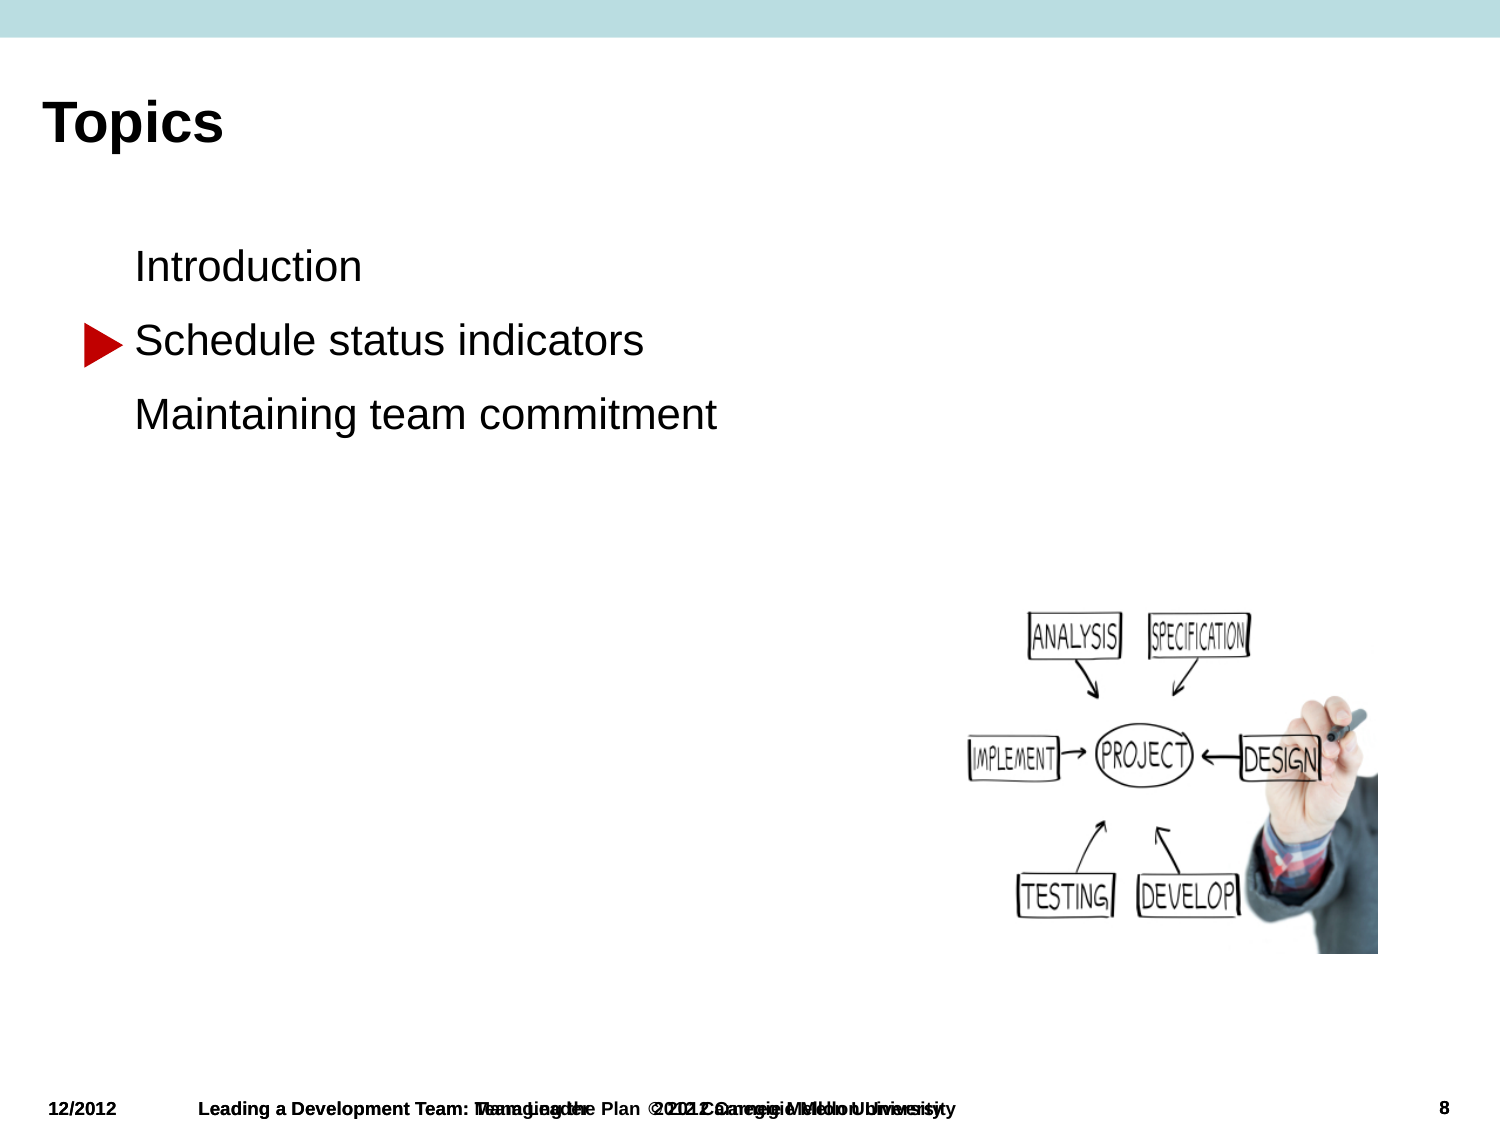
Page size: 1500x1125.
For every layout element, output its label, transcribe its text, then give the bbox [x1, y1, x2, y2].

title Topics [42, 97, 1438, 154]
picture [936, 580, 1378, 954]
list Introduction Schedule status indicators Maintaining team commitment [134, 237, 1437, 1000]
text_box [84, 322, 124, 368]
